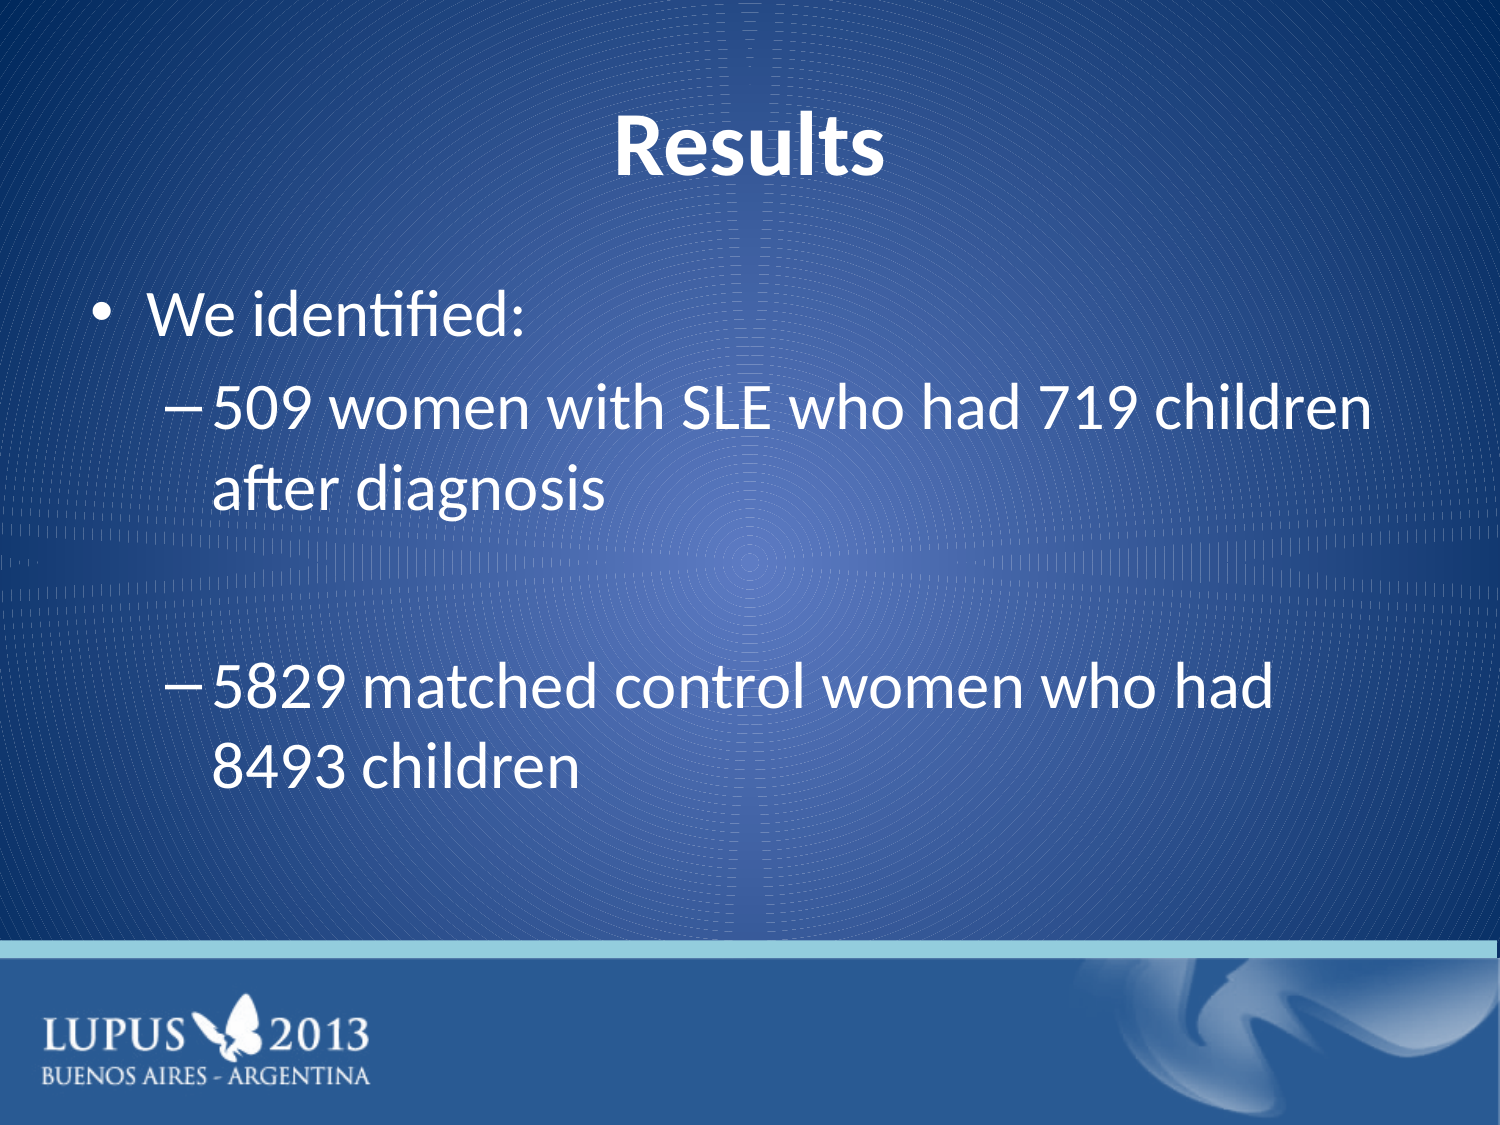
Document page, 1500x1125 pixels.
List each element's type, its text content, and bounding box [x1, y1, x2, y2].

title Results [75, 45, 1425, 233]
list We identified: 509 women with SLE who had 719 children after diagnosis 5829 matched control women who had 8493 children [75, 262, 1425, 1005]
